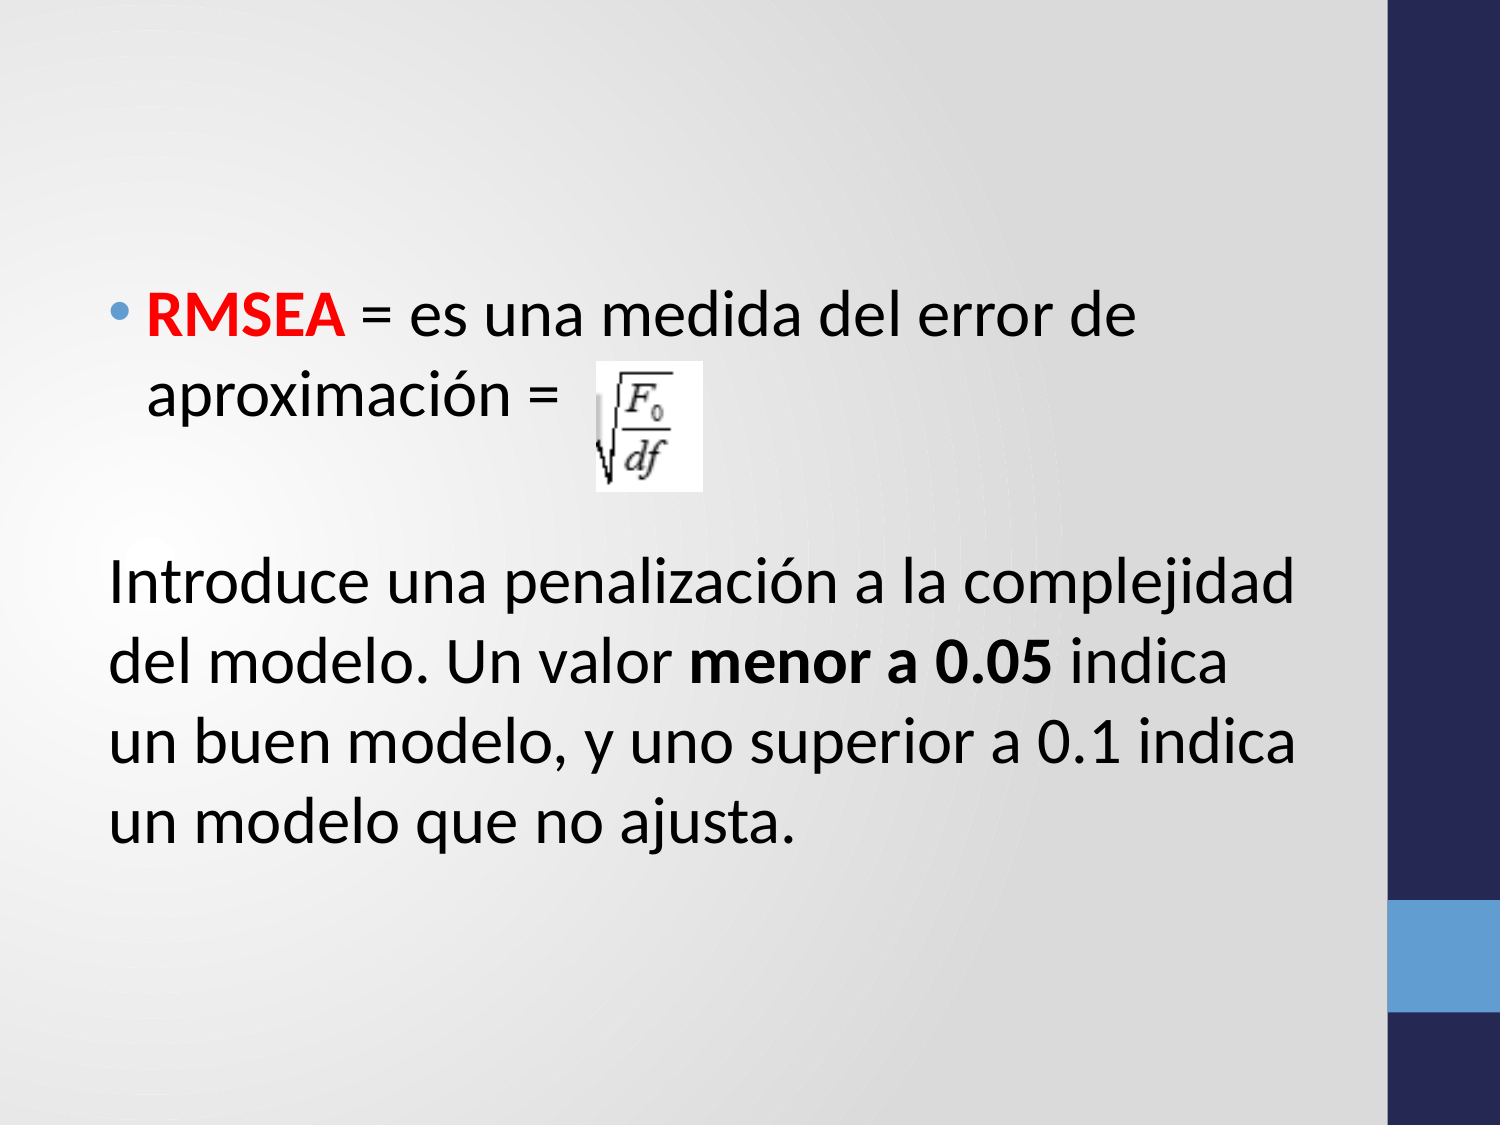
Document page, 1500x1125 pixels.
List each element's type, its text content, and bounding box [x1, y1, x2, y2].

list RMSEA = es una medida del error de aproximación = Introduce una penalización a la complejidad del modelo. Un valor menor a 0.05 indica un buen modelo, y uno superior a 0.1 indica un modelo que no ajusta. [75, 262, 1325, 1050]
picture [595, 361, 704, 493]
